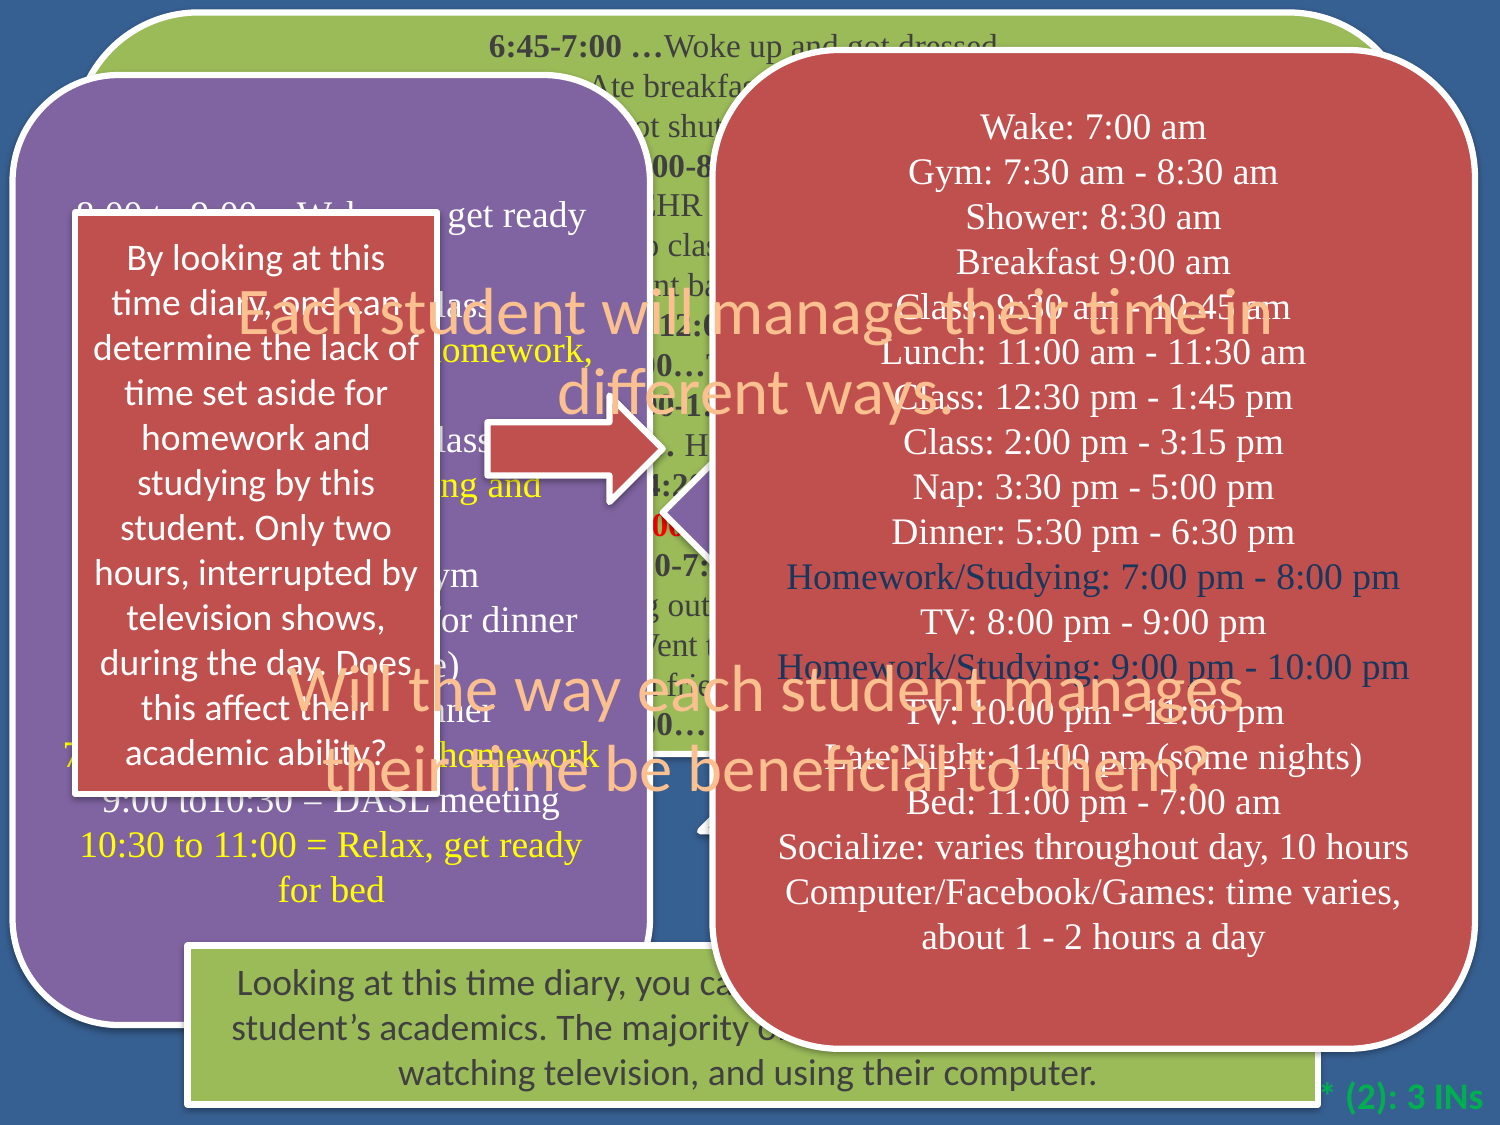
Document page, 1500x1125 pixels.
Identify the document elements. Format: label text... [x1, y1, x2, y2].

text_box 6:45-7:00 …Woke up and got dressed 7:00-7:30… Ate breakfast and went on face book 7:30-7:50… Got shuttle bus for lower campus 8:00-8:50…Class 8:50- 9:50…Went to KEHR Union and went on the computers 9:50-10:10… Went to class and realized it was cancelled 10:10-10:15… Went back to appt. at upper campus 10:15- 12:00… Took a nap 12:00-1:00…Talked with friends 1:00-1:45… Lunch 1:45-2:50… Hung out with friends 3:00- 4:20… Went to class 4:20-6:00 …Did class work 6:00-7:30… Dinner 7:30- 9:15…Hang out with friends and watch TV 9:15-10:15…Went to a club meeting- DASL 10:15-2:00...Hung out with friends, talk on the computer and phone 2:00… Went to bed [87, 9, 1382, 260]
text_box By looking at this time diary, one can determine the lack of time set aside for homework and studying by this student. Only two hours, interrupted by television shows, during the day. Does this affect their academic ability? [72, 209, 440, 797]
text_box Will the way each student manages their time be beneficial to them? [237, 637, 1297, 813]
text_box Each student will manage their time in different ways. [149, 260, 1363, 436]
text_box [697, 822, 704, 835]
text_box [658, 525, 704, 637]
text_box Wake: 7:00 am Gym: 7:30 am - 8:30 am Shower: 8:30 am Breakfast 9:00 am Class: 9:30 am - 10:45 am Lunch: 11:00 am - 11:30 am Class: 12:30 pm - 1:45 pm Class: 2:00 pm - 3:15 pm Nap: 3:30 pm - 5:00 pm Dinner: 5:30 pm - 6:30 pm Homework/Studying: 7:00 pm - 8:00 pm TV: 8:00 pm - 9:00 pm Homework/Studying: 9:00 pm - 10:00 pm TV: 10:00 pm - 11:00 pm Late Night: 11:00 pm (some nights) Bed: 11:00 pm - 7:00 am Socialize: varies throughout day, 10 hours Computer/Facebook/Games: time varies, about 1 - 2 hours a day [709, 46, 1479, 1052]
text_box 8:00 to 9:00 = Wake up, get ready for class 9:00 to 10:00 = Class 10:00 to 12:00 = Some homework, eat lunch 12:00 to 1:00 = Class 1:00 to 4:00 = Relaxing and homework 4:00 to 5:00 = Gym 5:00 to 6:00 = Getting for dinner (shower, change) 6:00 to 7:00 = Dinner 7:00 to 9:00 = Relaxing, homework 9:00 to10:30 = DASL meeting 10:30 to 11:00 = Relax, get ready for bed [9, 71, 654, 1029]
text_box [484, 436, 666, 505]
text_box [659, 466, 704, 559]
text_box Looking at this time diary, you can see how little time is put into this student’s academics. The majority of their time is spent with friends, watching television, and using their computer. [184, 942, 1321, 1108]
text_box * (2): 3 INs [1303, 1064, 1499, 1125]
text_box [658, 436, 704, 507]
